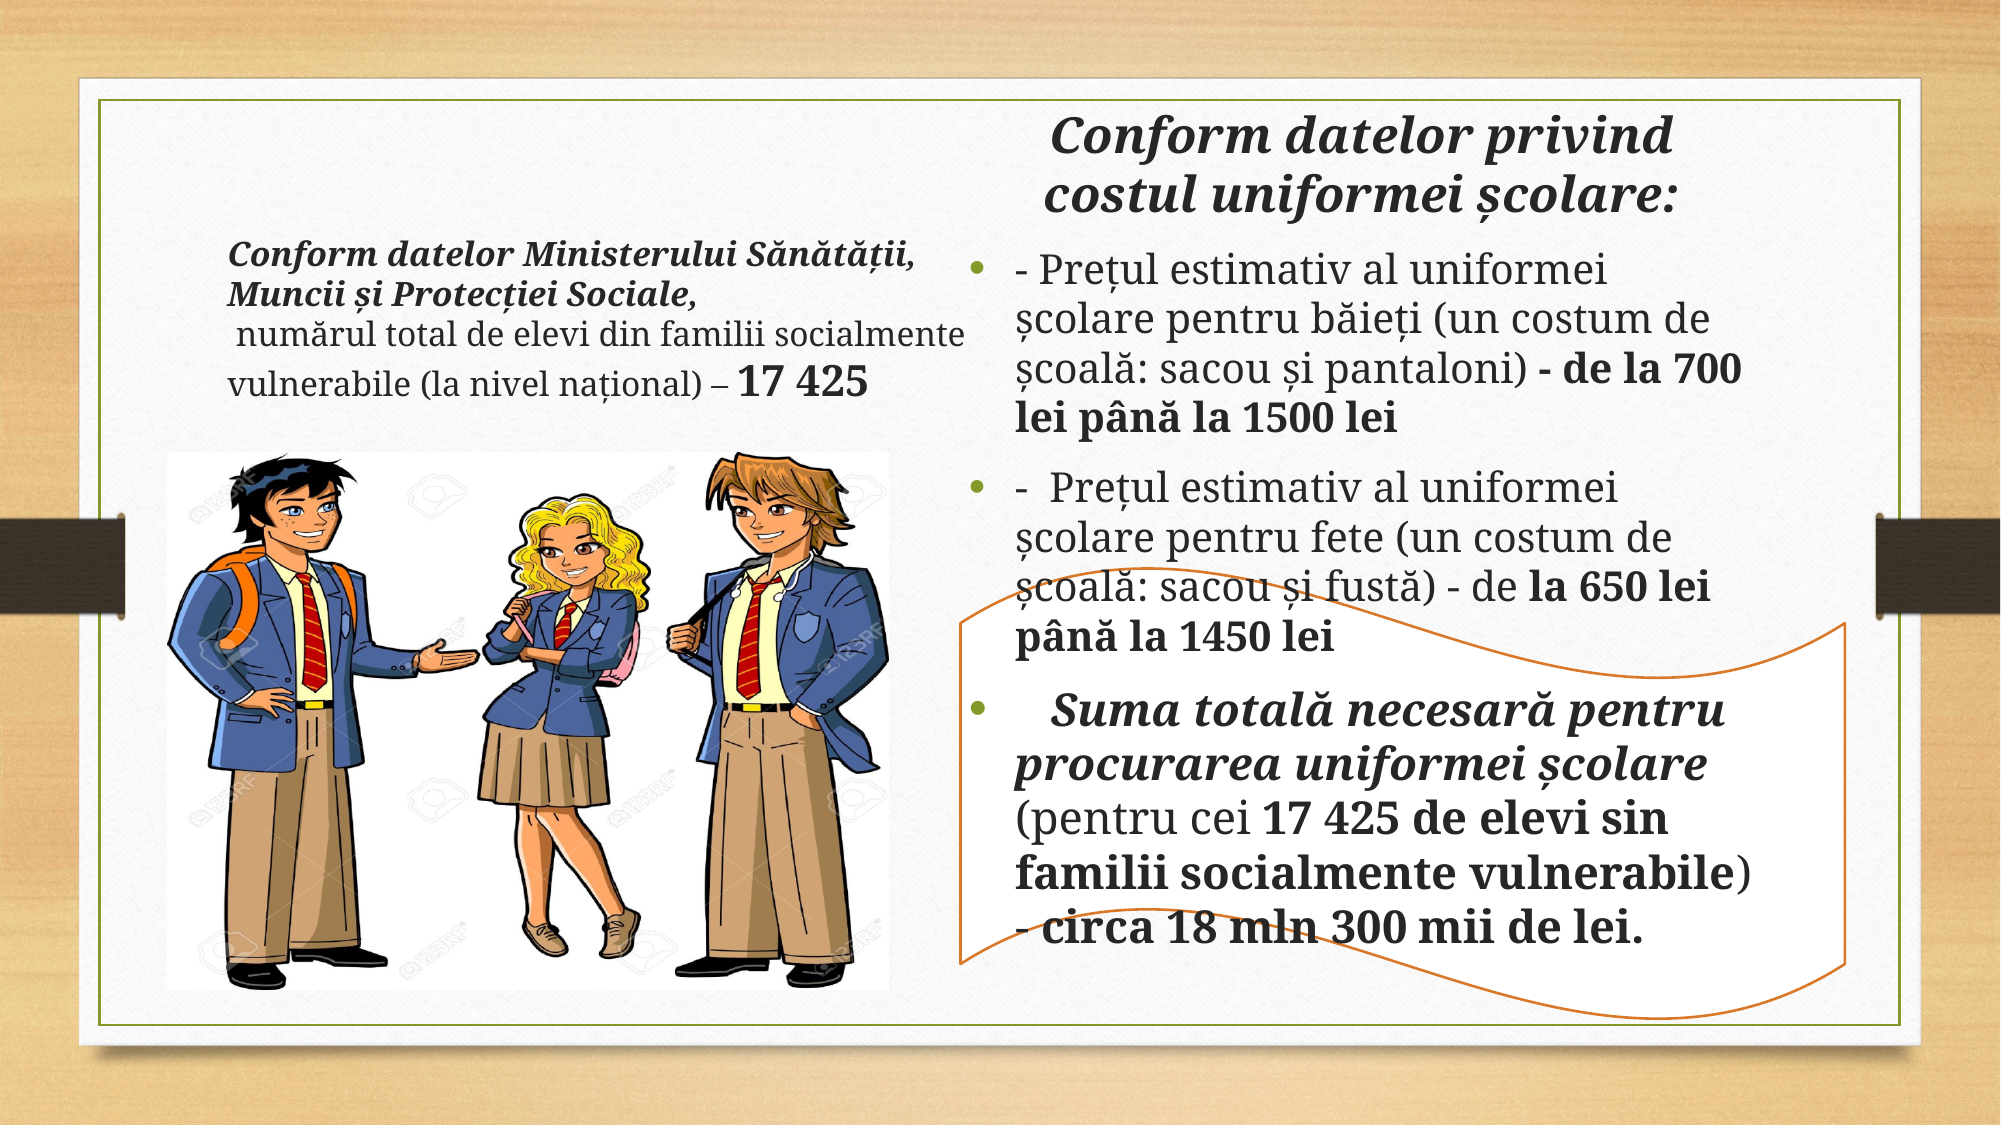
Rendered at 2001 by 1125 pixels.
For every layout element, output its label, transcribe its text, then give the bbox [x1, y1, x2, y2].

list Conform datelor privind costul uniformei școlare: - Prețul estimativ al uniformei școlare pentru băieți (un costum de școală: sacou și pantaloni) - de la 700 lei până la 1500 lei - Prețul estimativ al uniformei școlare pentru fete (un costum de școală: sacou și fustă) - de la 650 lei până la 1450 lei Suma totală necesară pentru procurarea uniformei școlare (pentru cei 17 425 de elevi sin familii socialmente vulnerabile) - circa 18 mln 300 mii de lei. [953, 96, 1771, 1017]
title Conform datelor Ministerului Sănătății, Muncii și Protecției Sociale, numărul total de elevi din familii socialmente vulnerabile (la nivel național) – 17 425 [212, 139, 953, 453]
text_box [1771, 622, 1847, 1002]
picture [0, 0, 2001, 1125]
